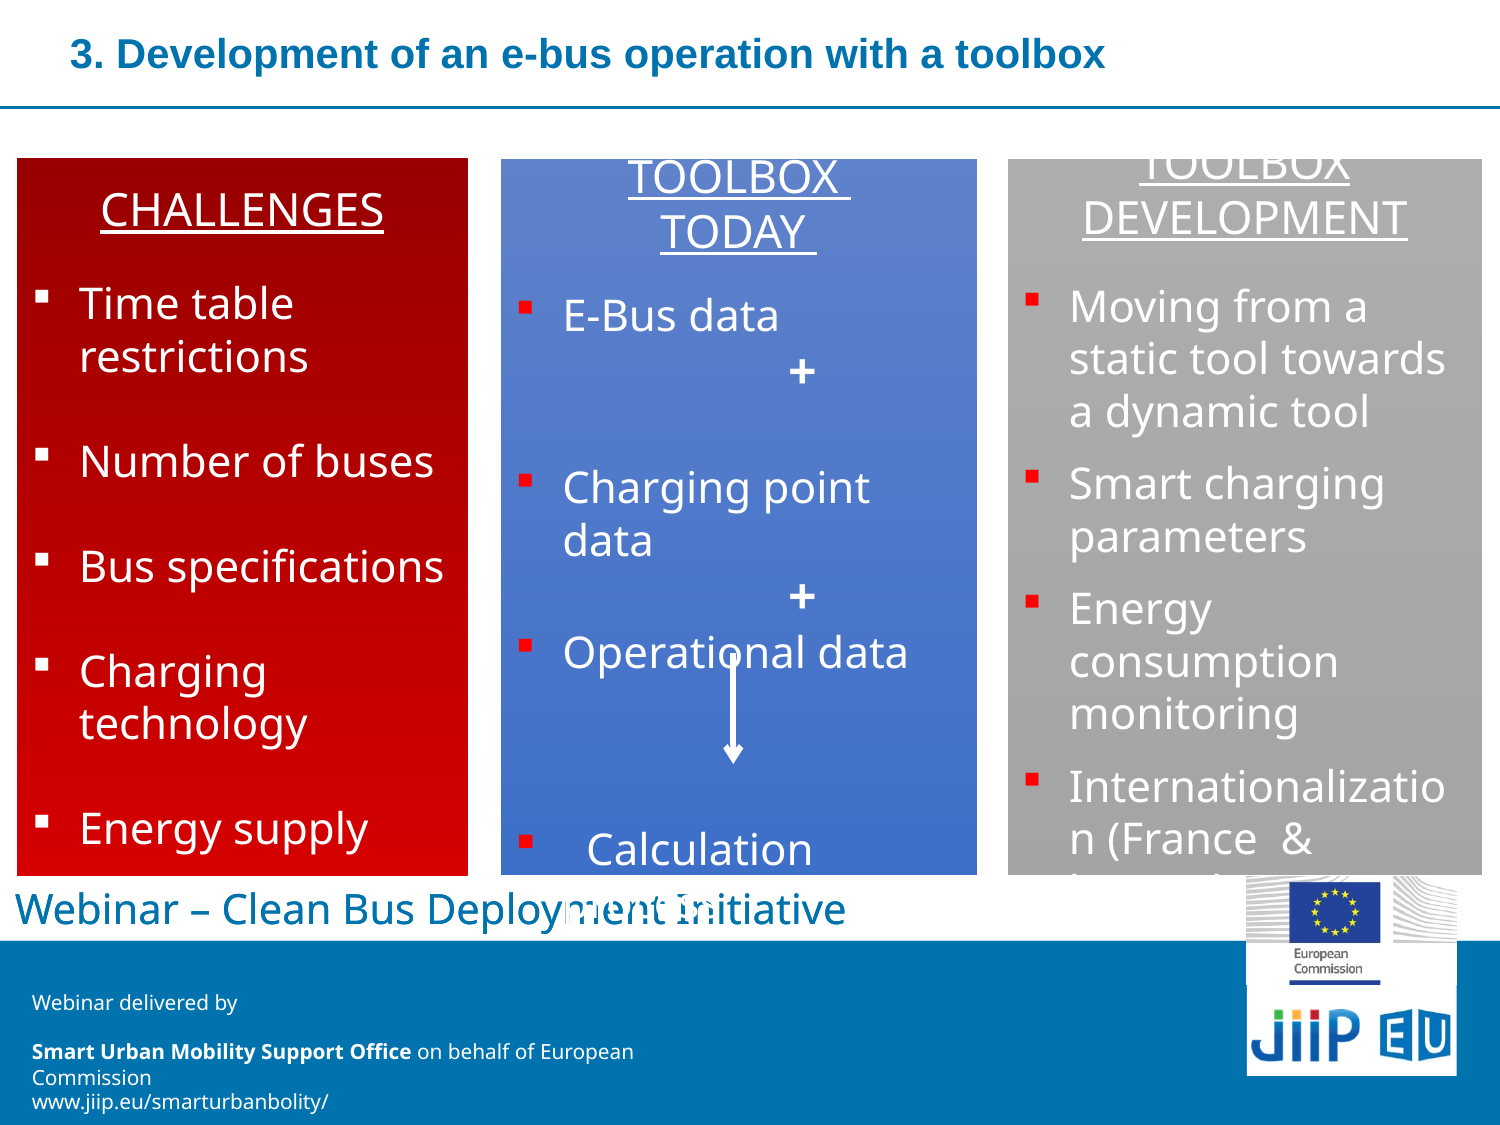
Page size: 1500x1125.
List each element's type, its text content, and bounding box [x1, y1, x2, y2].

text_box 3. Development of an e-bus operation with a toolbox [55, 18, 1310, 84]
text_box TOOLBOX DEVELOPMENT Moving from a static tool towards a dynamic tool Smart charging parameters Energy consumption monitoring Internationalization (France & beyond) [1007, 158, 1483, 876]
text_box CHALLENGES Time table restrictions Number of buses Bus specifications Charging technology Energy supply [16, 158, 469, 877]
picture [1251, 1009, 1360, 1063]
text_box Webinar – Clean Bus Deployment Initiative [0, 875, 918, 941]
text_box [1246, 940, 1458, 1077]
text_box Webinar delivered by Smart Urban Mobility Support Office on behalf of European Commission www.jiip.eu/smarturbanbolity/ [17, 981, 750, 1122]
picture [1246, 839, 1457, 985]
picture [1369, 1009, 1455, 1063]
text_box TOOLBOX TODAY E-Bus data + Charging point data + Operational data Calculation process [500, 158, 978, 876]
text_box [0, 940, 1500, 1125]
